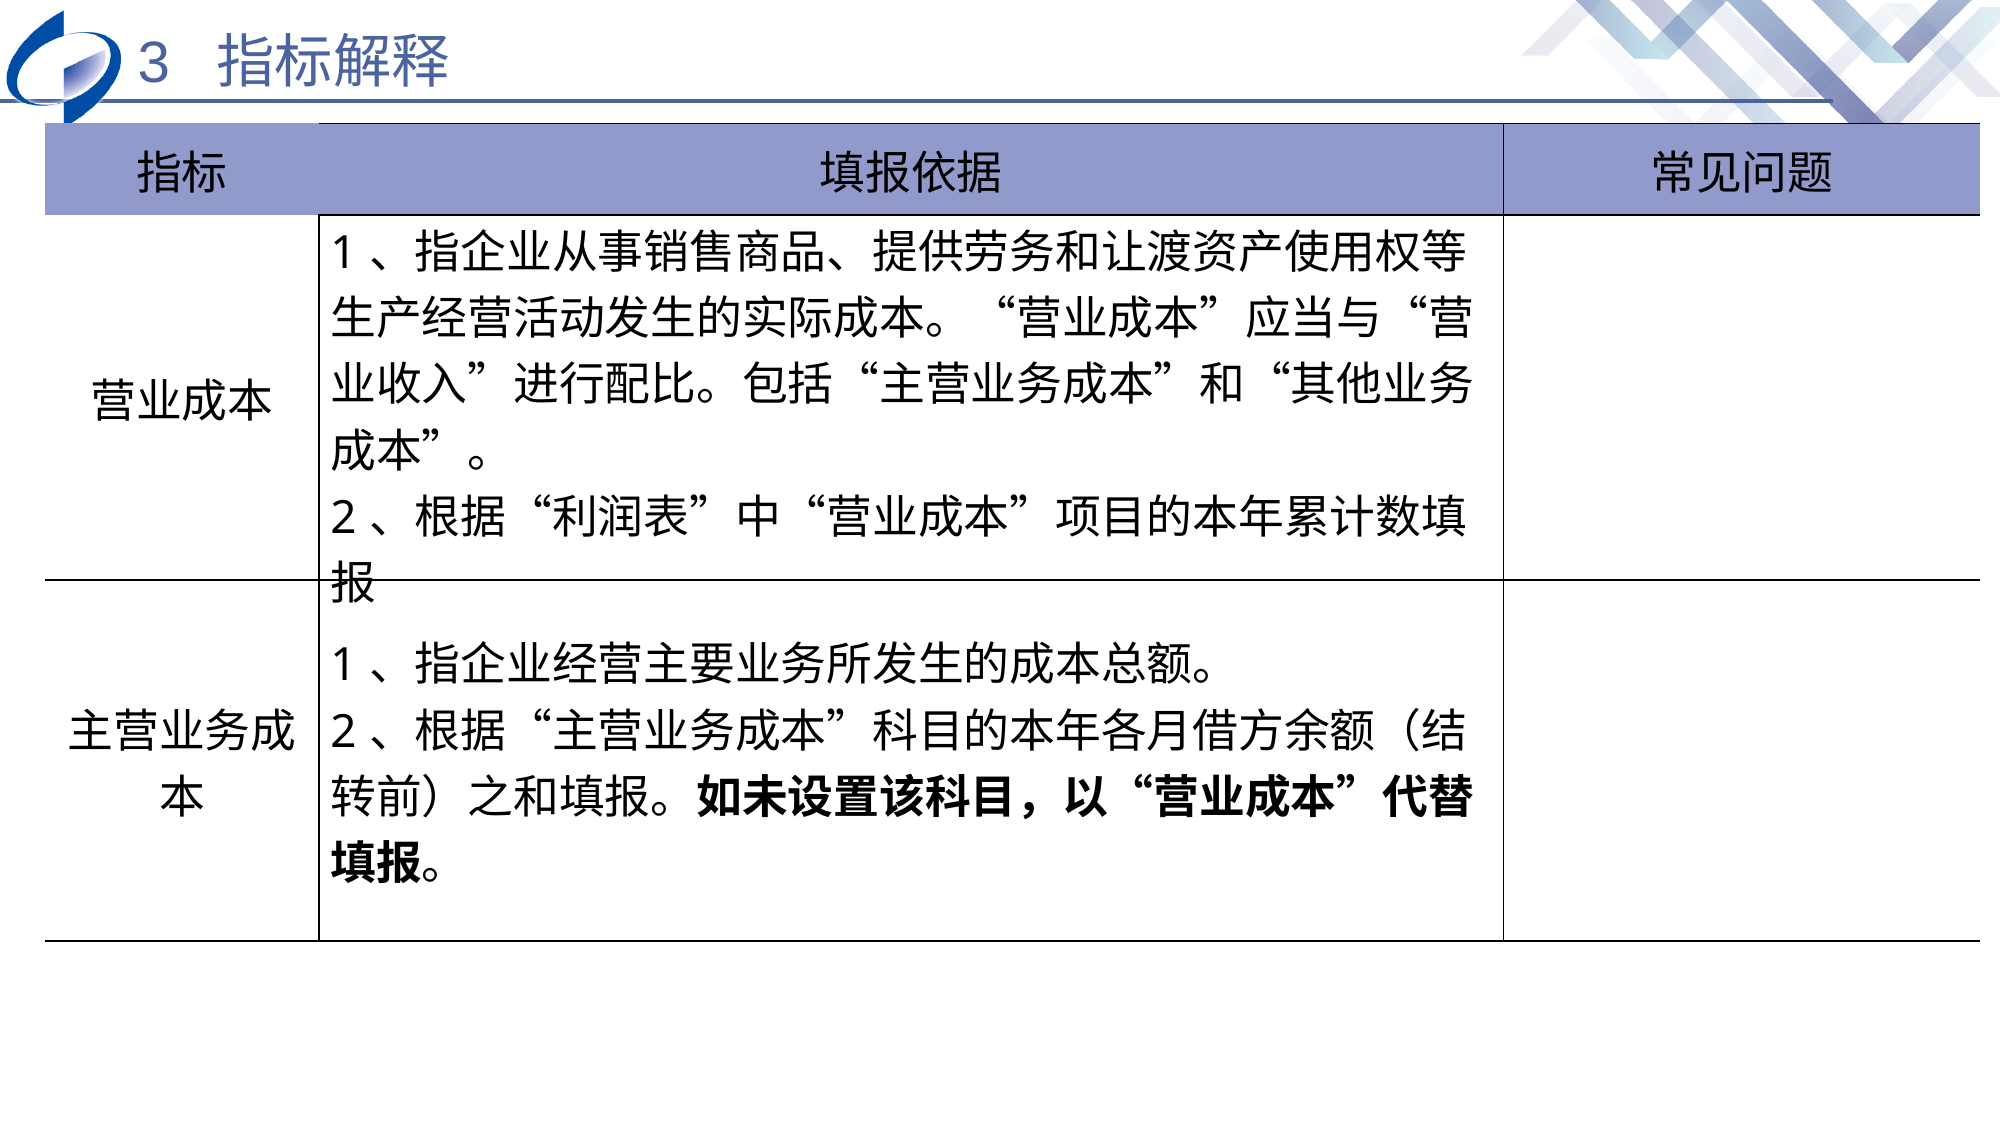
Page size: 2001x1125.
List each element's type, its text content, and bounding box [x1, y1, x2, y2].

table_cell [1504, 581, 1980, 940]
picture [4, 9, 123, 128]
table_header 常见问题 [1504, 166, 1980, 214]
table_header 指标 [45, 123, 319, 215]
table_cell [1504, 216, 1980, 579]
table_cell 1、指企业从事销售商品、提供劳务和让渡资产使用权等生产经营活动发生的实际成本。“营业成本”应当与“营业收入”进行配比。包括“主营业务成本”和“其他业务成本”。 2、根据“利润表”中“营业成本”项目的本年累计数填报 [320, 216, 1503, 579]
table_cell 营业成本 [45, 215, 318, 579]
text_box 3 指标解释 [122, 0, 804, 100]
table_header 填报依据 [319, 124, 1503, 214]
table_cell 主营业务成本 [45, 581, 318, 940]
table_cell 1、指企业经营主要业务所发生的成本总额。 2、根据“主营业务成本”科目的本年各月借方余额（结转前）之和填报。如未设置该科目，以“营业成本”代替填报。 [320, 581, 1503, 940]
picture [1412, 0, 2000, 166]
